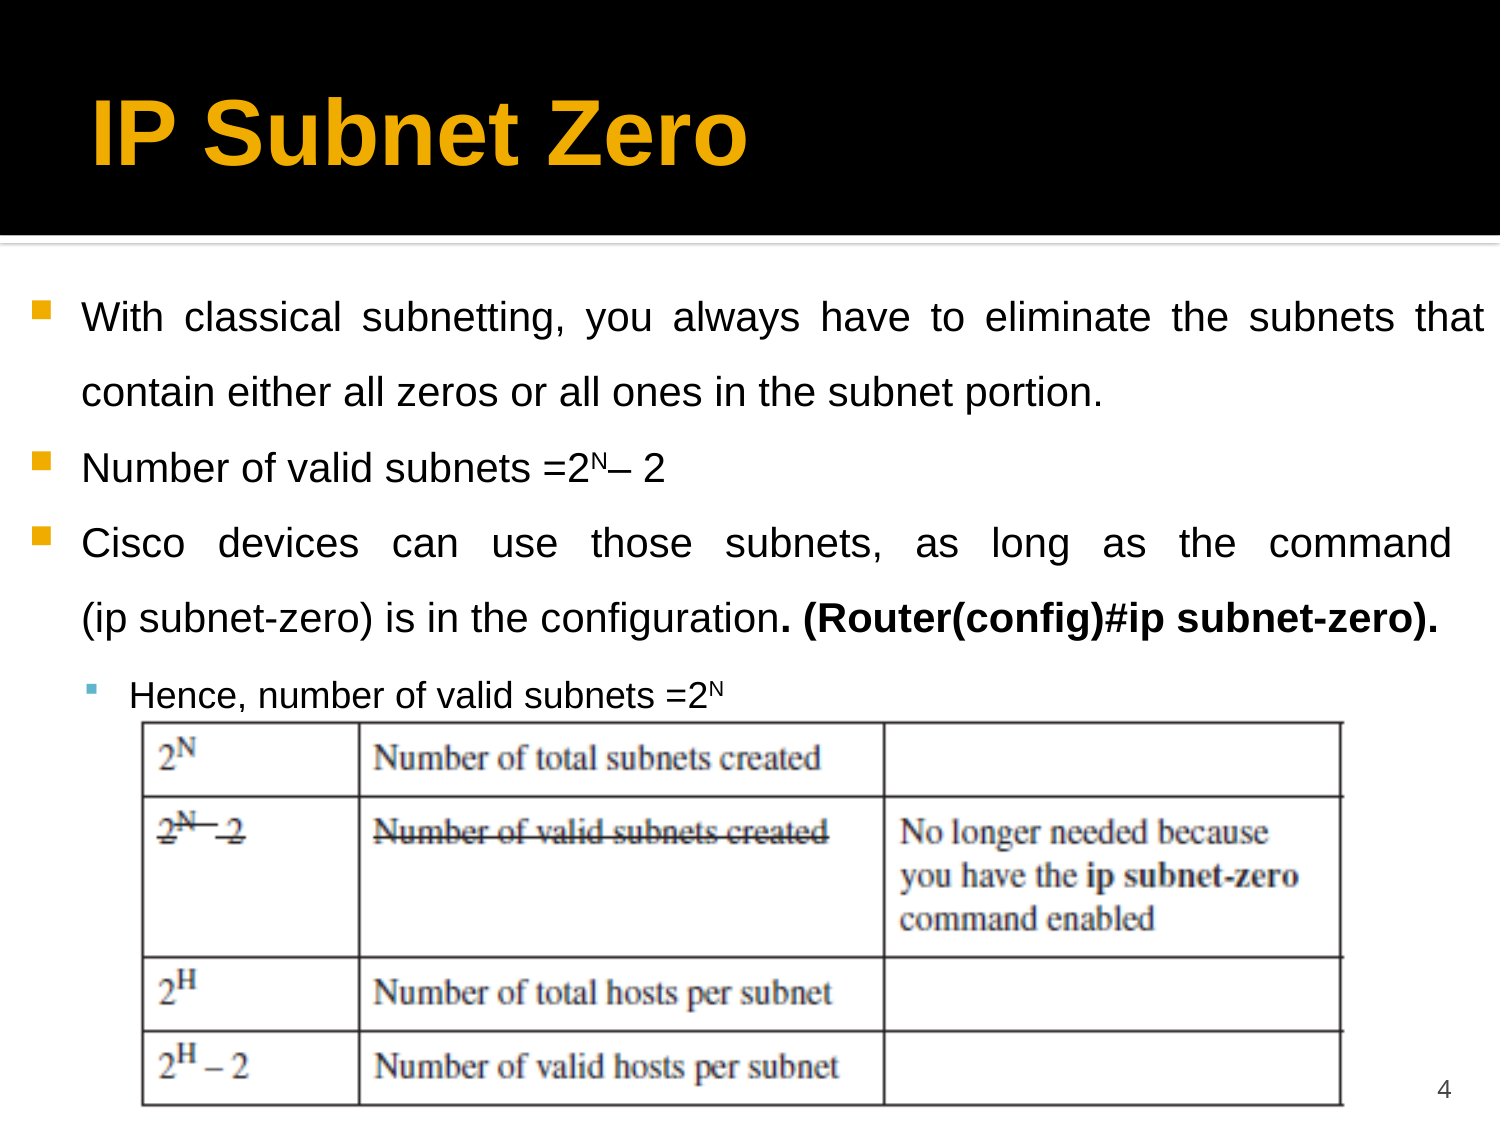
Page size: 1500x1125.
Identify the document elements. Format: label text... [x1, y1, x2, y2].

title IP Subnet Zero [75, 25, 1425, 231]
picture [132, 712, 1350, 1125]
list With classical subnetting, you always have to eliminate the subnets that contain either all zeros or all ones in the subnet portion. Number of valid subnets =2N– 2 Cisco devices can use those subnets, as long as the command (ip subnet-zero) is in the configuration. (Router(config)#ip subnet-zero). Hence, number of valid subnets =2N [0, 249, 1500, 1009]
slide_number 4 [1355, 1062, 1467, 1108]
